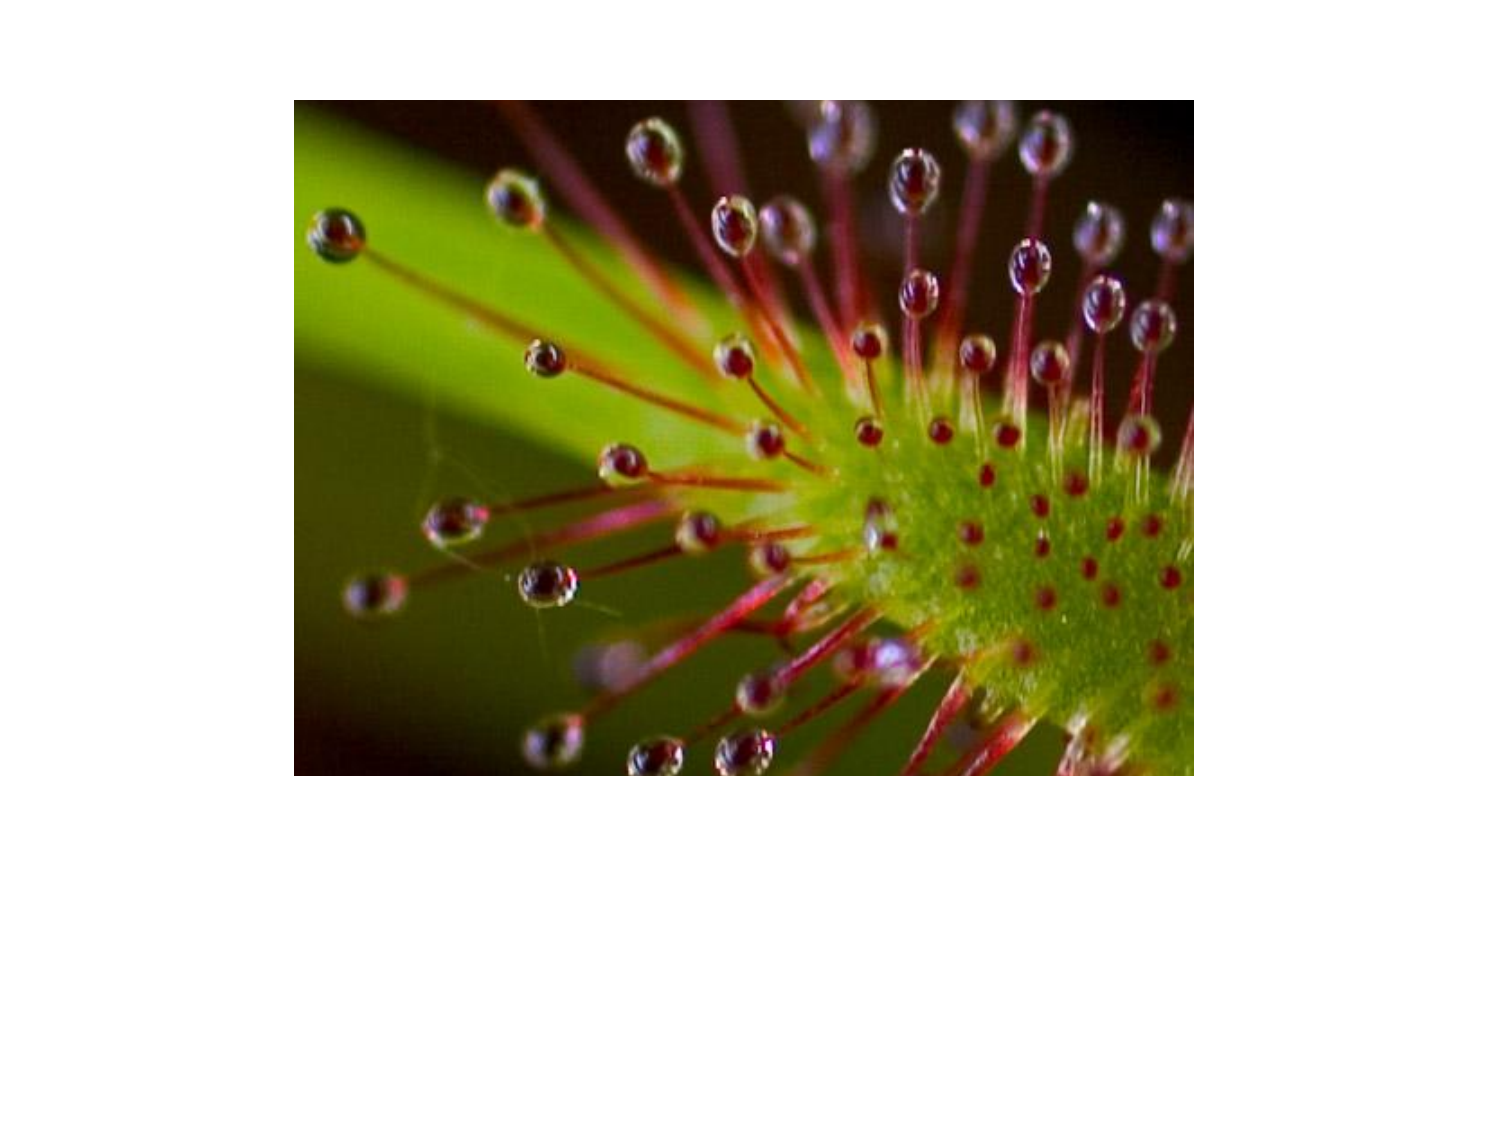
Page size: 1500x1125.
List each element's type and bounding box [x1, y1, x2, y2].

picture [293, 100, 1195, 776]
